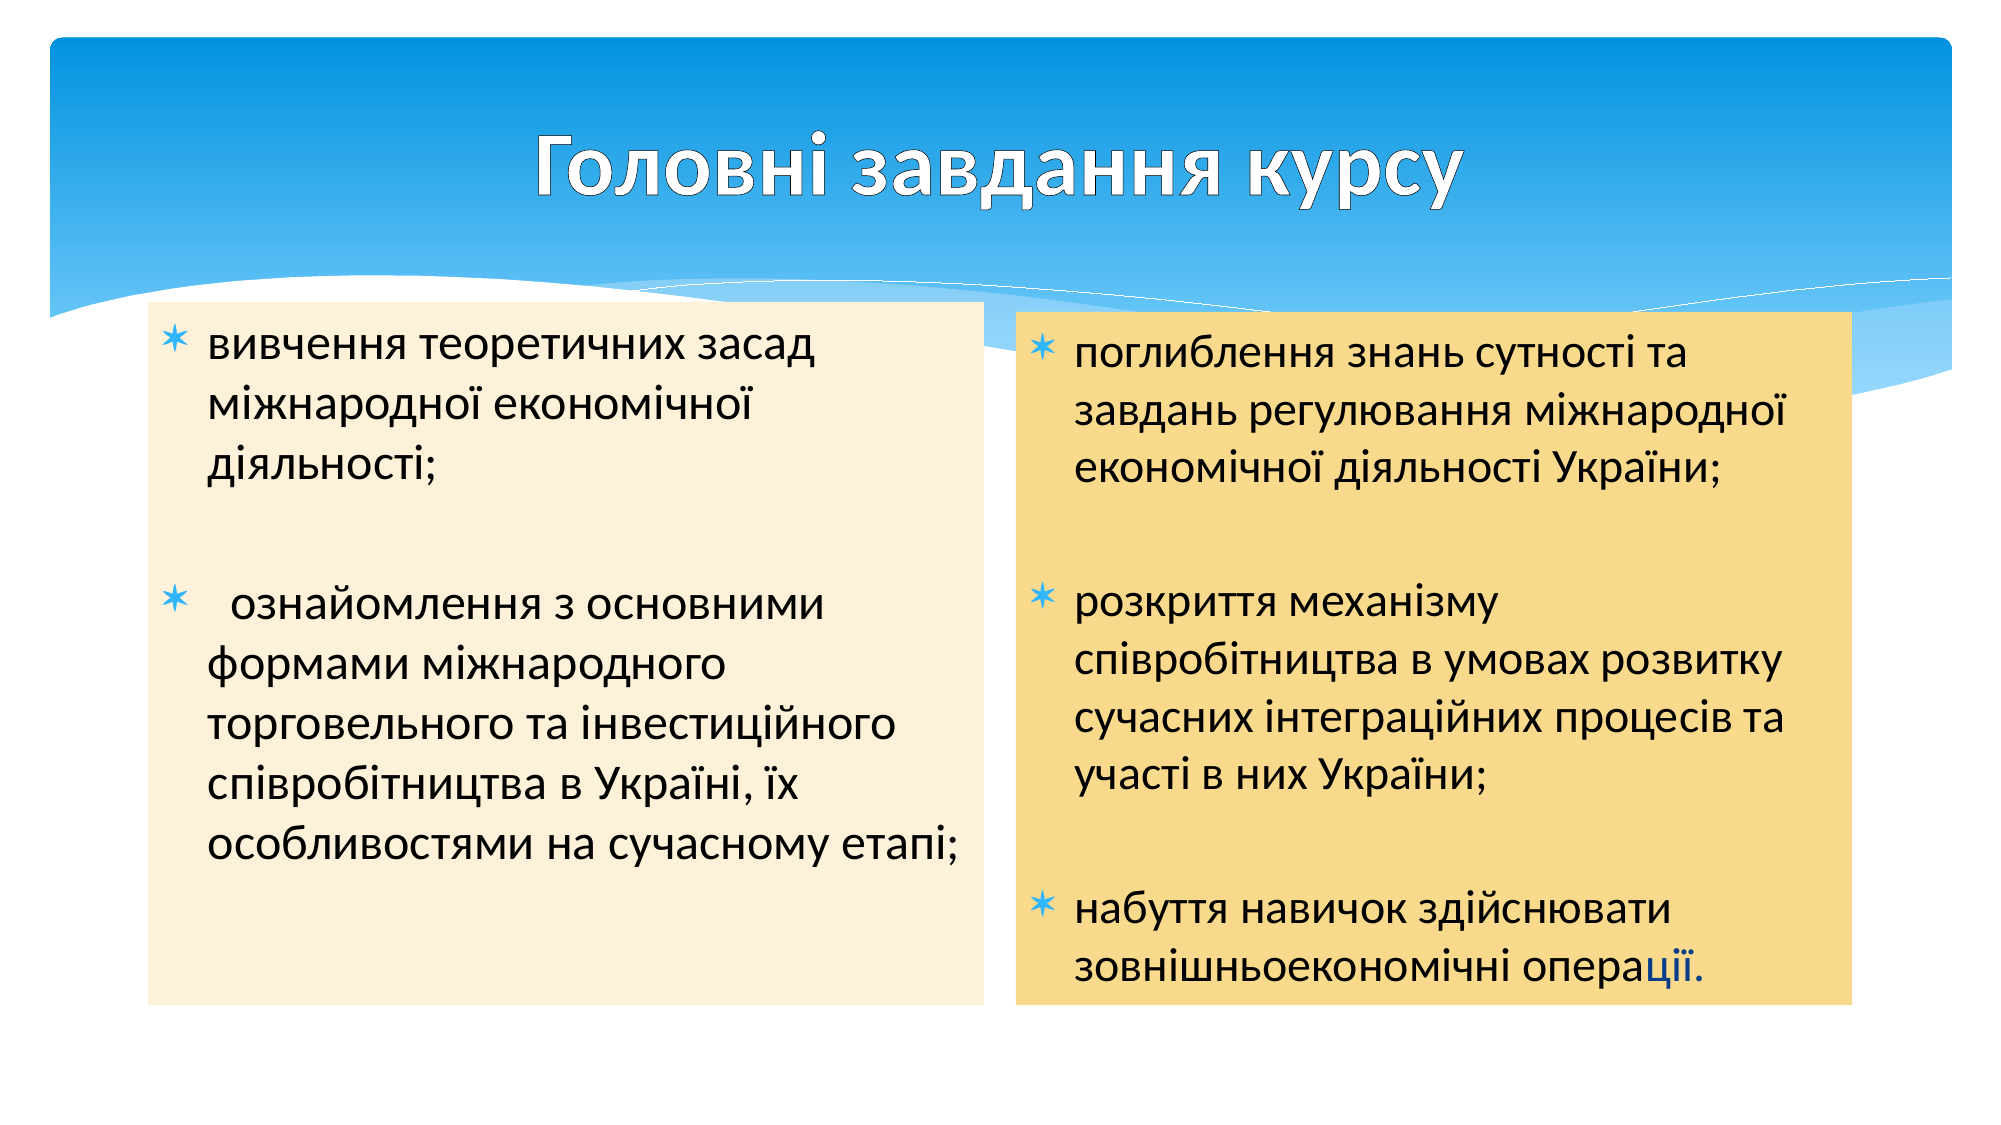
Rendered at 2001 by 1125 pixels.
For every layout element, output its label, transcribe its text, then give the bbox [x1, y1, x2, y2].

list поглиблення знань сутності та завдань регулювання міжнародної економічної діяльності України; розкриття механізму співробітництва в умовах розвитку сучасних інтеграційних процесів та участі в них України; набуття навичок здійснювати зовнішньоекономічні операції. [1015, 311, 1852, 1005]
title Головні завдання курсу [99, 55, 1900, 261]
list вивчення теоретичних засад міжнародної економічної діяльності; ознайомлення з основними формами міжнародного торговельного та інвестиційного співробітництва в Україні, їх особливостями на сучасному етапі; [147, 301, 984, 1005]
